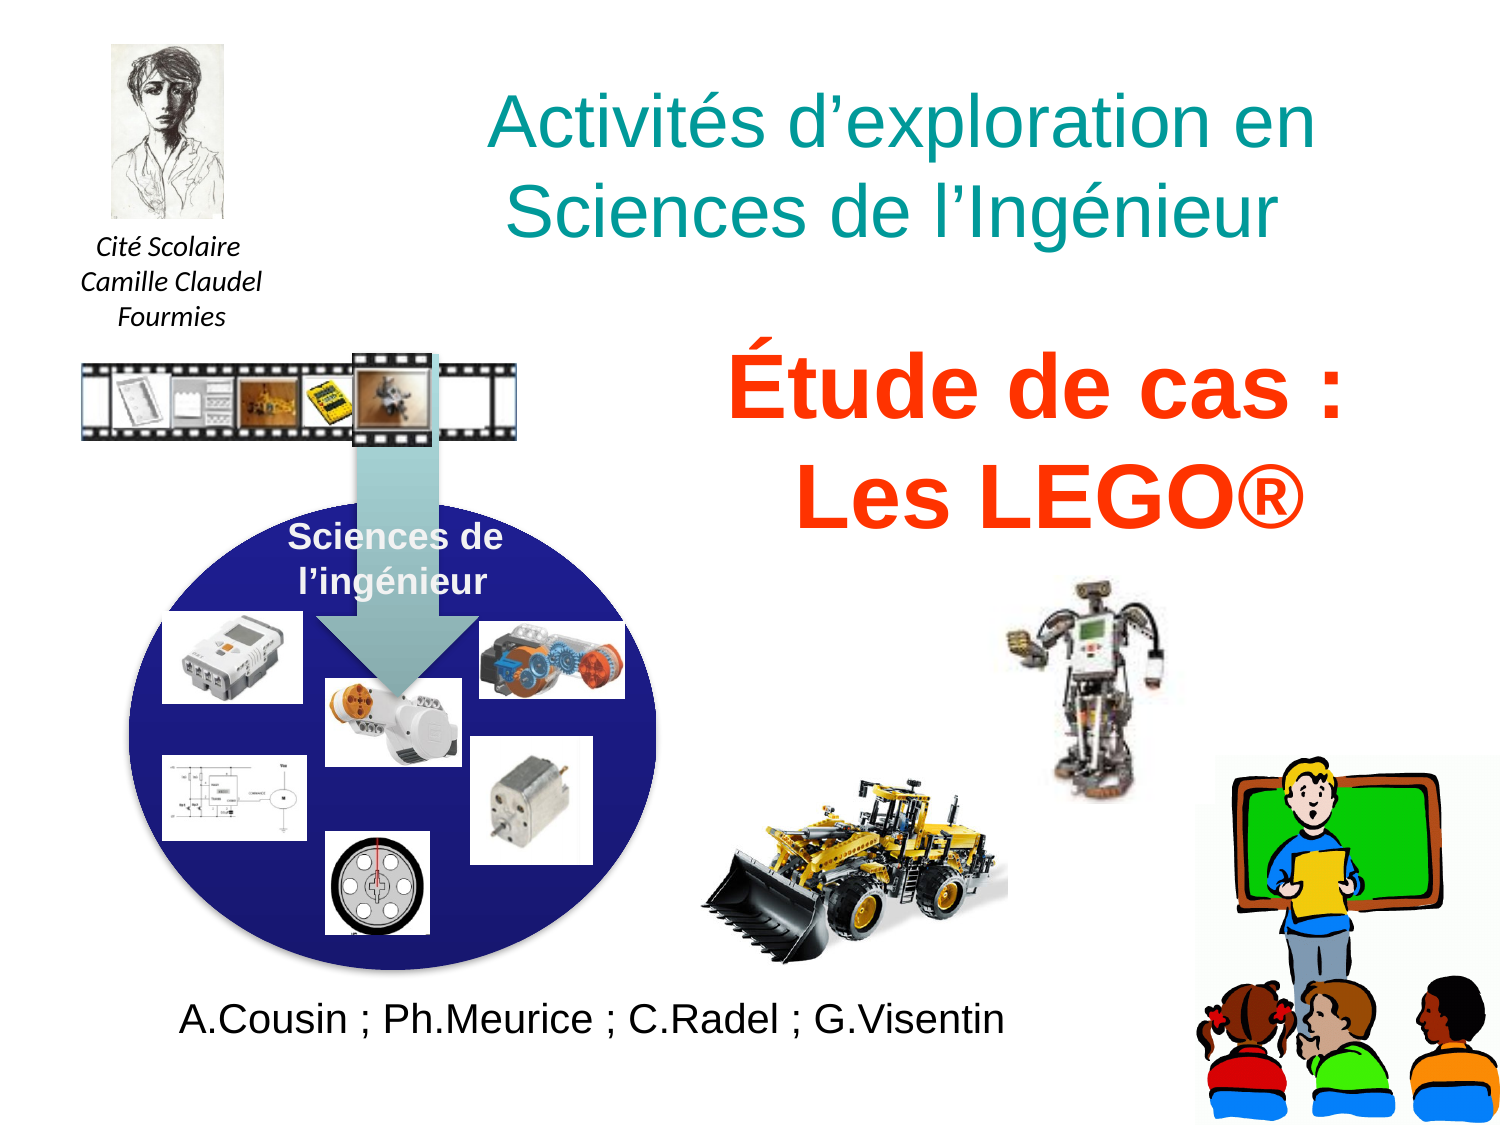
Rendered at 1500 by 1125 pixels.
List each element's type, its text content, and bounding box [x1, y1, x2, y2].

text_box Activités d’exploration en Sciences de l’Ingénieur [422, 65, 1383, 260]
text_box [80, 348, 665, 981]
picture [688, 575, 1500, 1125]
text_box A.Cousin ; Ph.Meurice ; C.Radel ; G.Visentin [164, 984, 1190, 1050]
text_box Cité Scolaire Camille Claudel Fourmies [20, 220, 324, 340]
text_box Étude de cas : Les LEGO® [700, 320, 1374, 555]
picture [111, 44, 224, 219]
